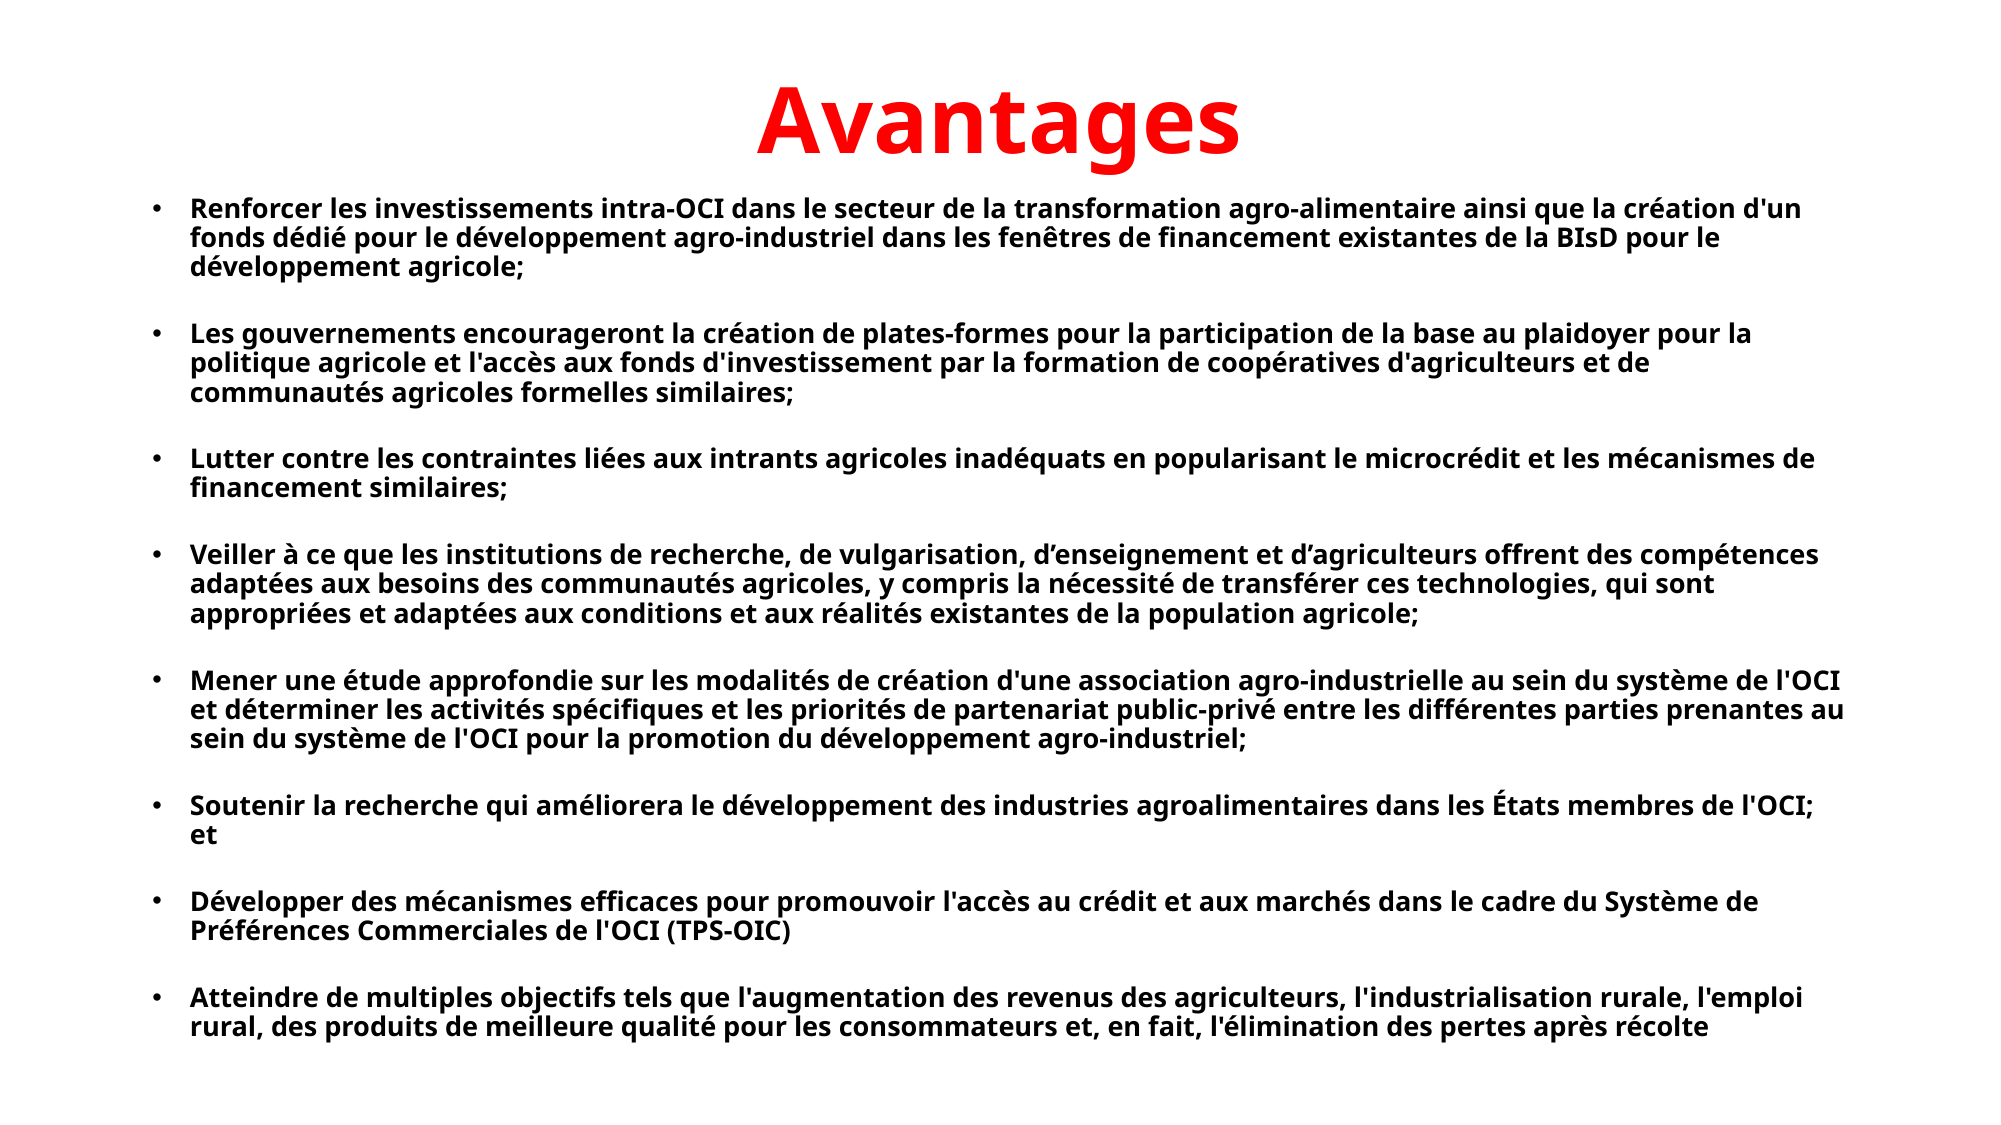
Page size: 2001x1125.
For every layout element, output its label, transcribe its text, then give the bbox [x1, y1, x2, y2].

title Avantages [137, 59, 1863, 187]
list Renforcer les investissements intra-OCI dans le secteur de la transformation agro-alimentaire ainsi que la création d'un fonds dédié pour le développement agro-industriel dans les fenêtres de financement existantes de la BIsD pour le développement agricole; Les gouvernements encourageront la création de plates-formes pour la participation de la base au plaidoyer pour la politique agricole et l'accès aux fonds d'investissement par la formation de coopératives d'agriculteurs et de communautés agricoles formelles similaires; Lutter contre les contraintes liées aux intrants agricoles inadéquats en popularisant le microcrédit et les mécanismes de financement similaires; Veiller à ce que les institutions de recherche, de vulgarisation, d’enseignement et d’agriculteurs offrent des compétences adaptées aux besoins des communautés agricoles, y compris la nécessité de transférer ces technologies, qui sont appropriées et adaptées aux conditions et aux réalités existantes de la population agricole; Mener une étude approfondie sur les modalités de création d'une association agro-industrielle au sein du système de l'OCI et déterminer les activités spécifiques et les priorités de partenariat public-privé entre les différentes parties prenantes au sein du système de l'OCI pour la promotion du développement agro-industriel; Soutenir la recherche qui améliorera le développement des industries agroalimentaires dans les États membres de l'OCI; et Développer des mécanismes efficaces pour promouvoir l'accès au crédit et aux marchés dans le cadre du Système de Préférences Commerciales de l'OCI (TPS-OIC) Atteindre de multiples objectifs tels que l'augmentation des revenus des agriculteurs, l'industrialisation rurale, l'emploi rural, des produits de meilleure qualité pour les consommateurs et, en fait, l'élimination des pertes après récolte [137, 187, 1863, 1066]
